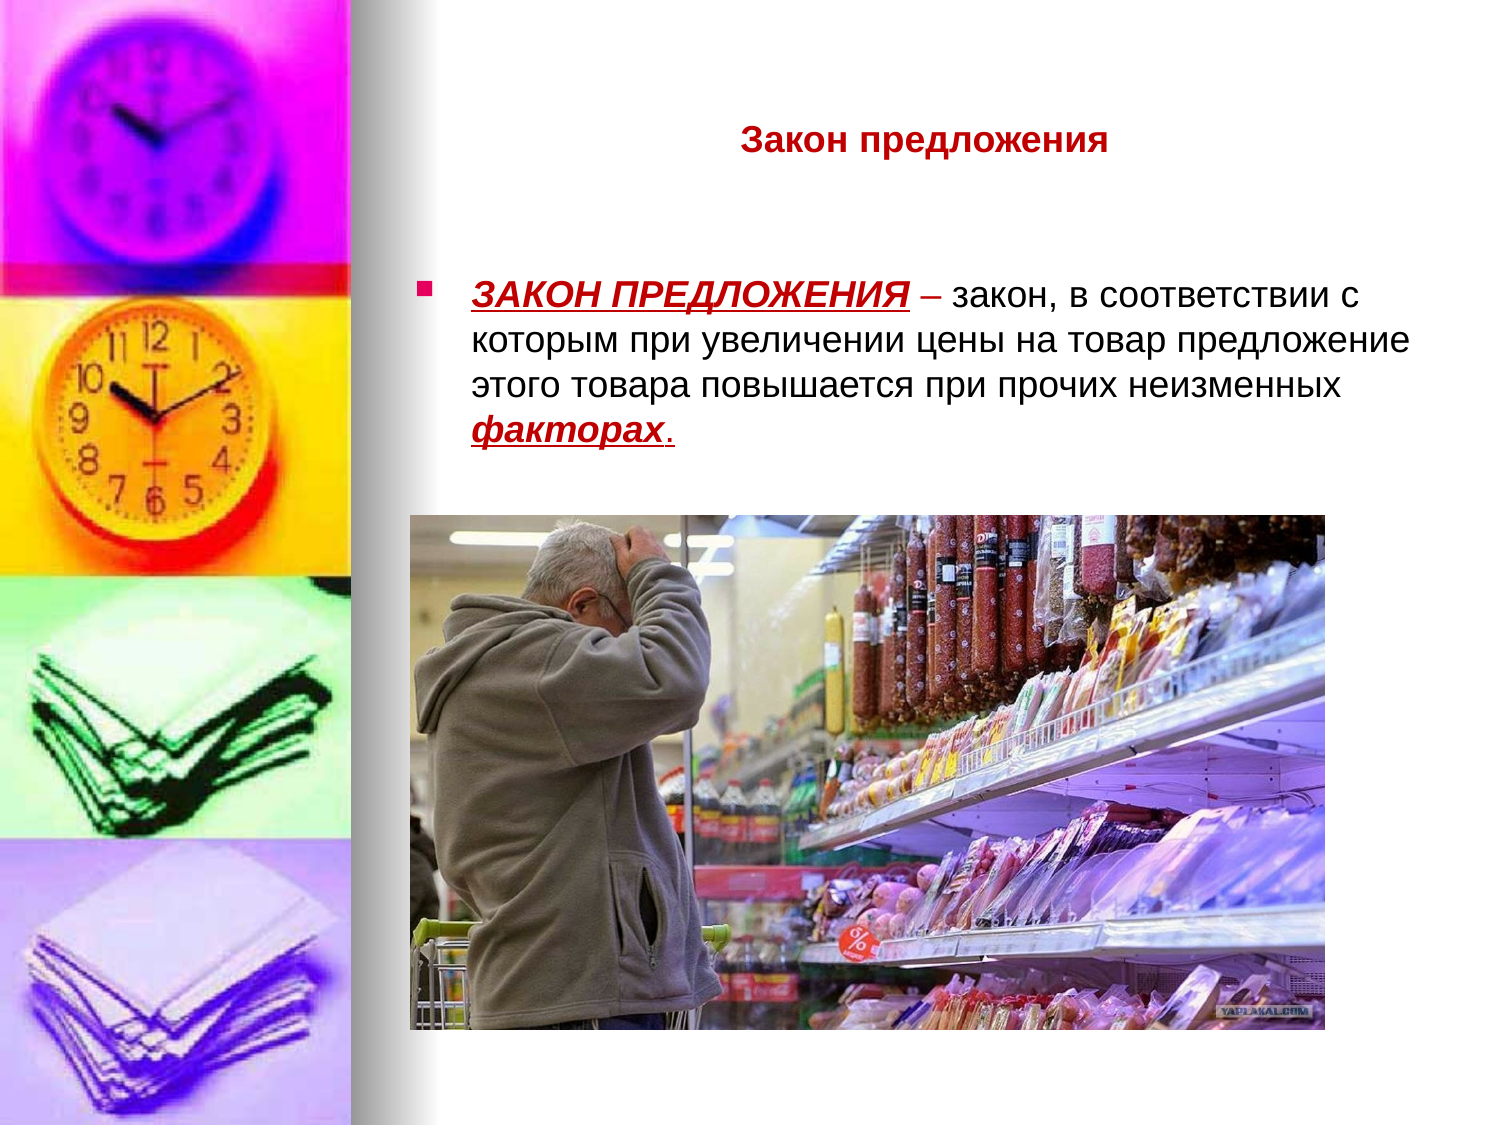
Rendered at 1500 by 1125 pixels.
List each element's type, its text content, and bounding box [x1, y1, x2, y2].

picture [0, 0, 351, 1125]
title Закон предложения [399, 37, 1451, 238]
list ЗАКОН ПРЕДЛОЖЕНИЯ – закон, в соответствии с которым при увеличении цены на товар предложение этого товара повышается при прочих неизменных факторах. [399, 262, 1451, 1001]
picture [409, 515, 1325, 1030]
